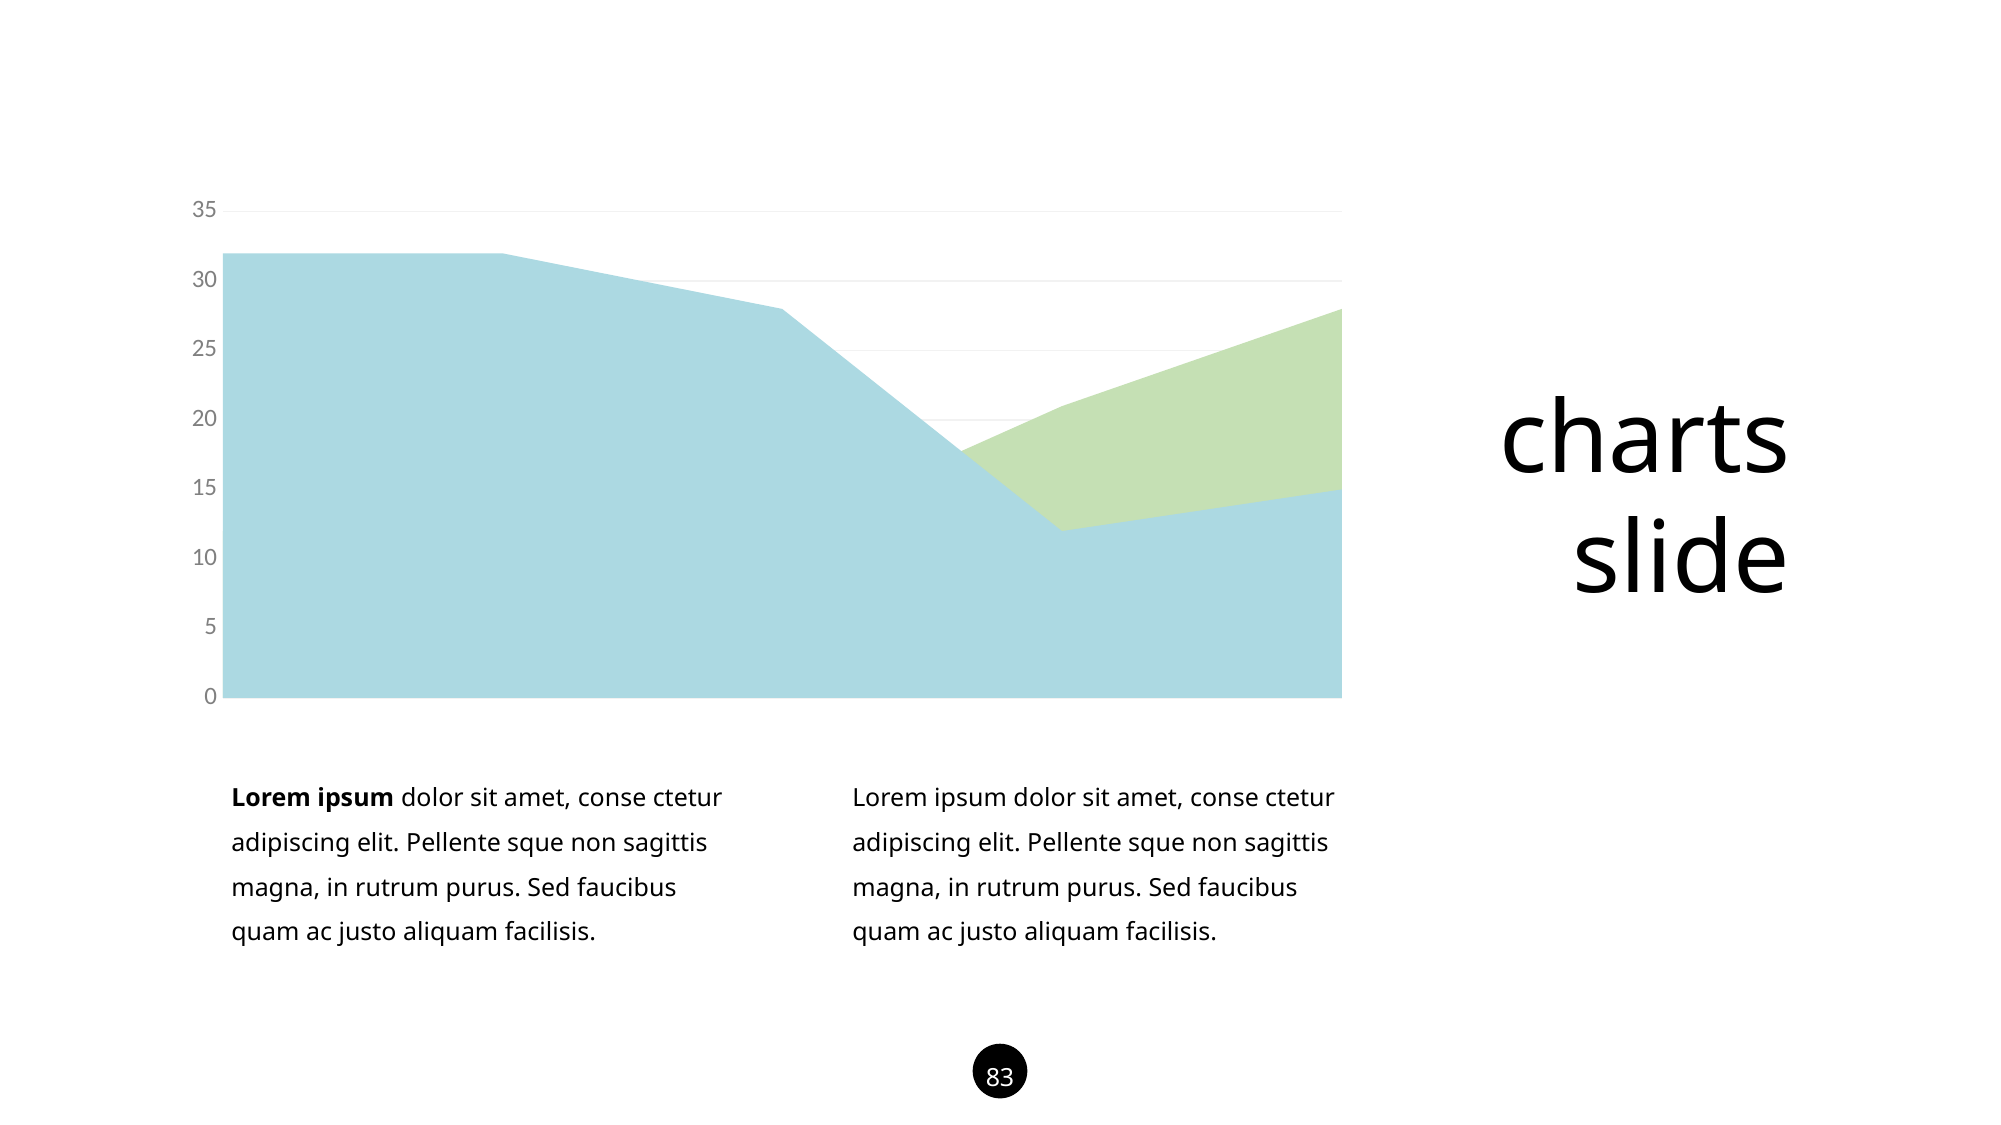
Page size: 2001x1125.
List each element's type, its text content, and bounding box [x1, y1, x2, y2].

chart [167, 188, 1366, 721]
text_box 83 [962, 1039, 1038, 1099]
text_box charts slide [1449, 365, 1806, 621]
text_box Lorem ipsum dolor sit amet, conse ctetur adipiscing elit. Pellente sque non sagittis magna, in rutrum purus. Sed faucibus quam ac justo aliquam facilisis. [837, 758, 1366, 954]
text_box Lorem ipsum dolor sit amet, conse ctetur adipiscing elit. Pellente sque non sagittis magna, in rutrum purus. Sed faucibus quam ac justo aliquam facilisis. [216, 758, 745, 954]
